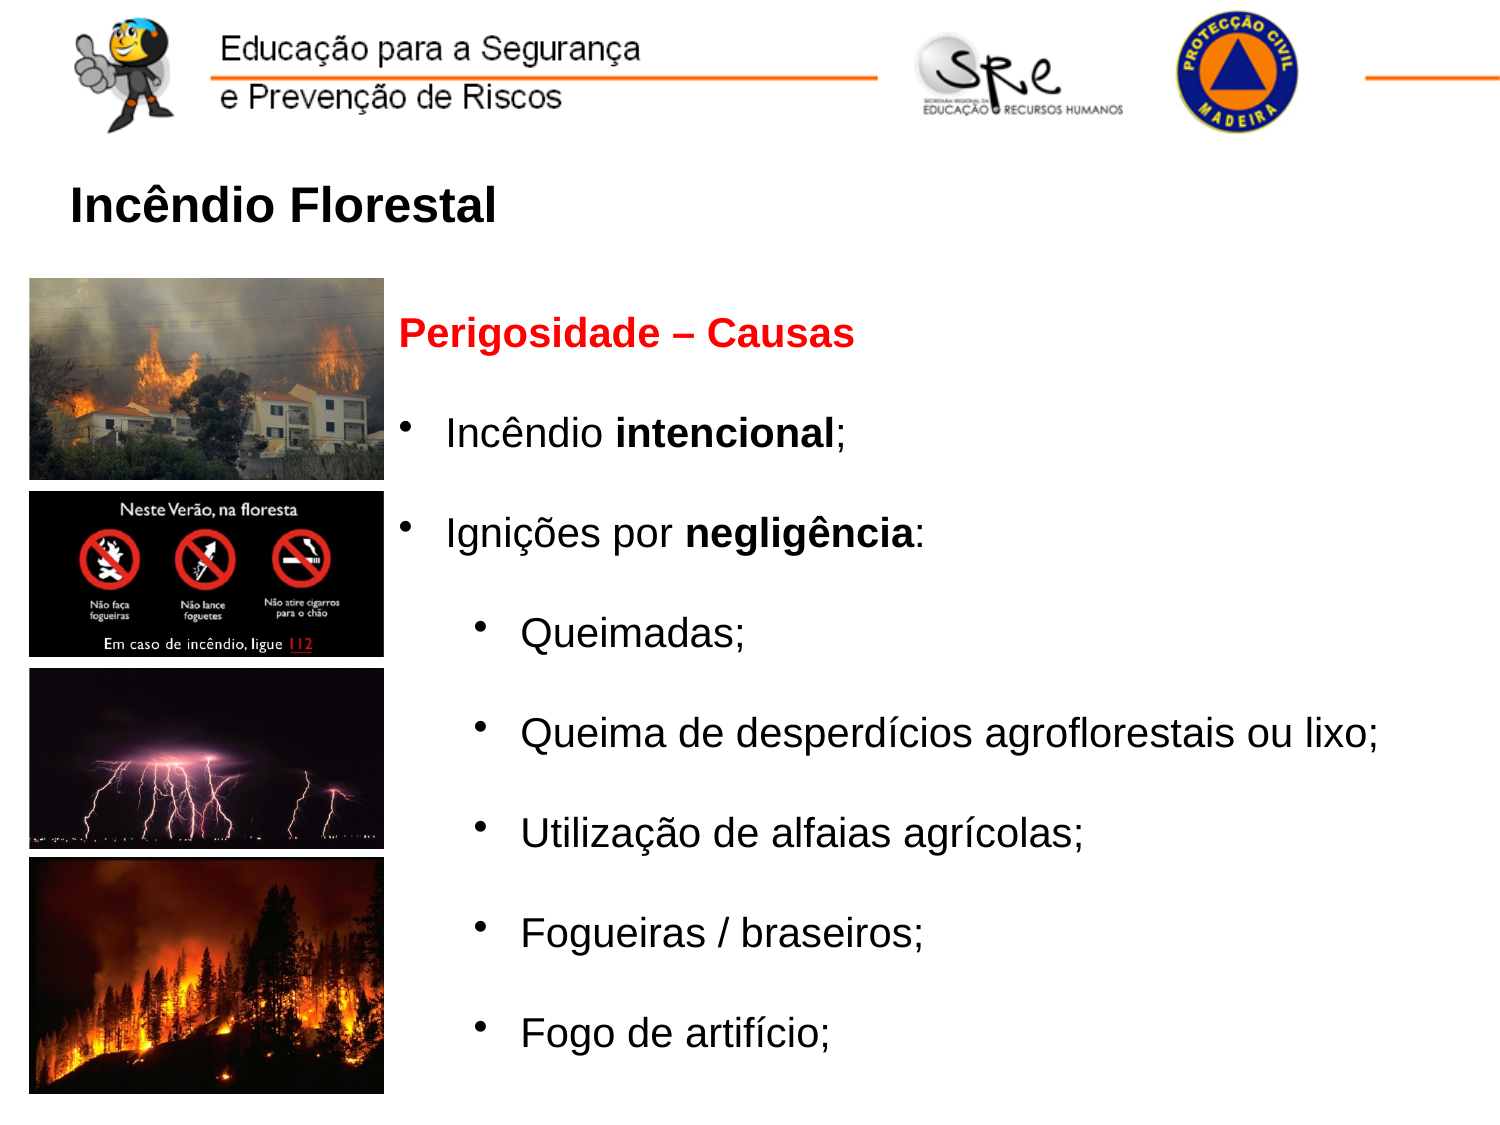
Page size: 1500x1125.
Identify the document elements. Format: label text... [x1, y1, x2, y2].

text_box Perigosidade – Causas Incêndio intencional; Ignições por negligência: Queimadas; Queima de desperdícios agroflorestais ou lixo; Utilização de alfaias agrícolas; Fogueiras / braseiros; Fogo de artifício; [383, 273, 1424, 1064]
picture [0, 0, 1500, 1125]
text_box Incêndio Florestal [55, 165, 513, 240]
